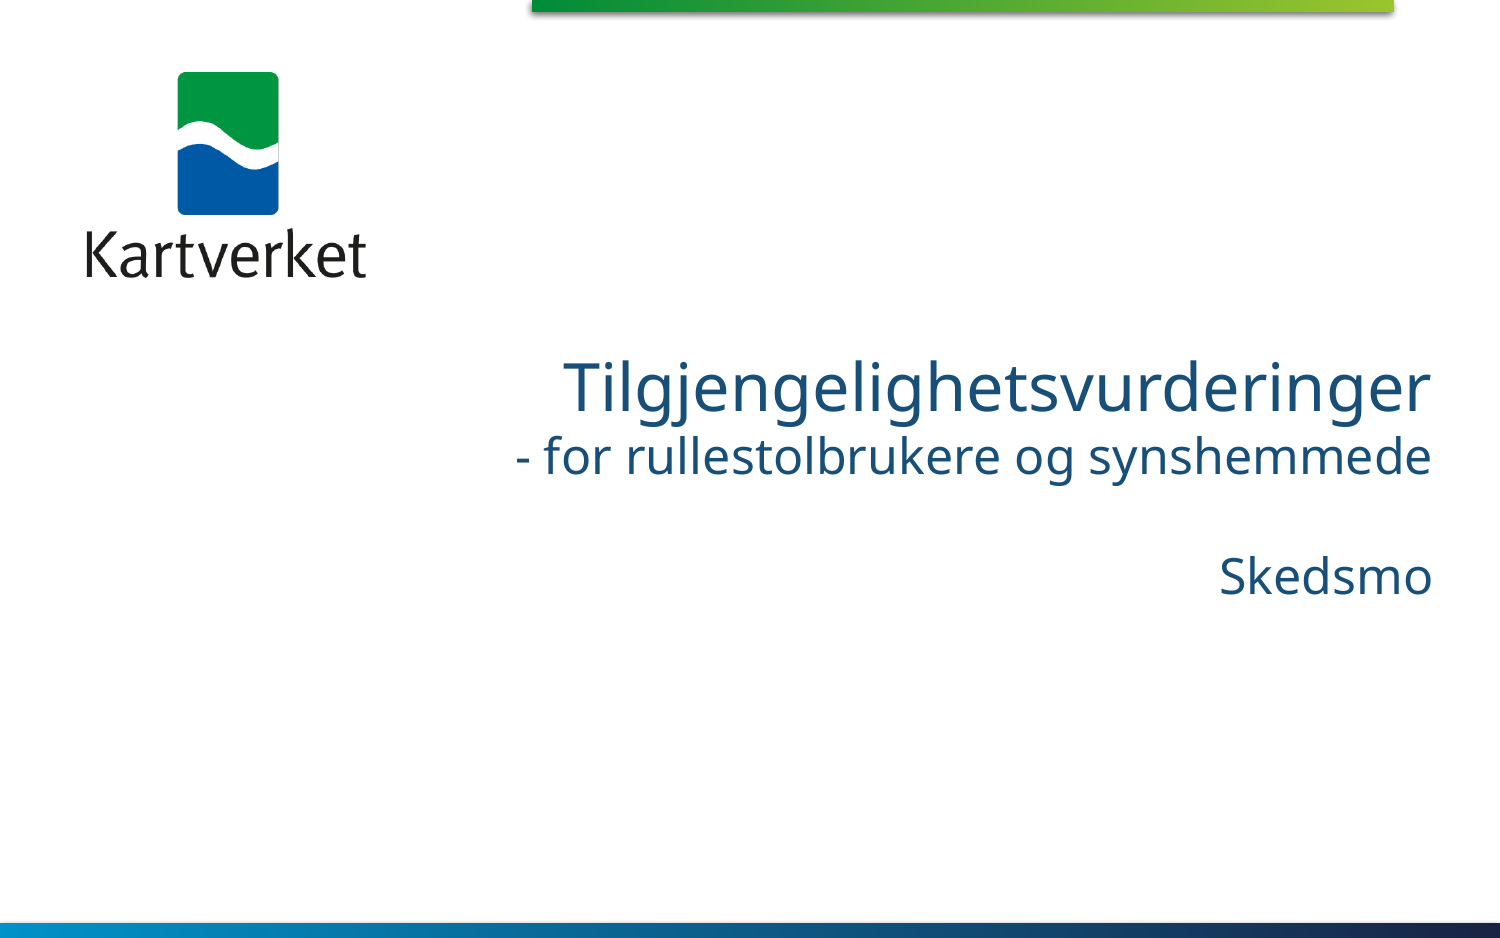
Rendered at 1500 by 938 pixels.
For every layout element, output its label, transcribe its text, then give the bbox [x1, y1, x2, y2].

text_box Tilgjengelighetsvurderinger - for rullestolbrukere og synshemmede Skedsmo [66, 337, 1449, 613]
